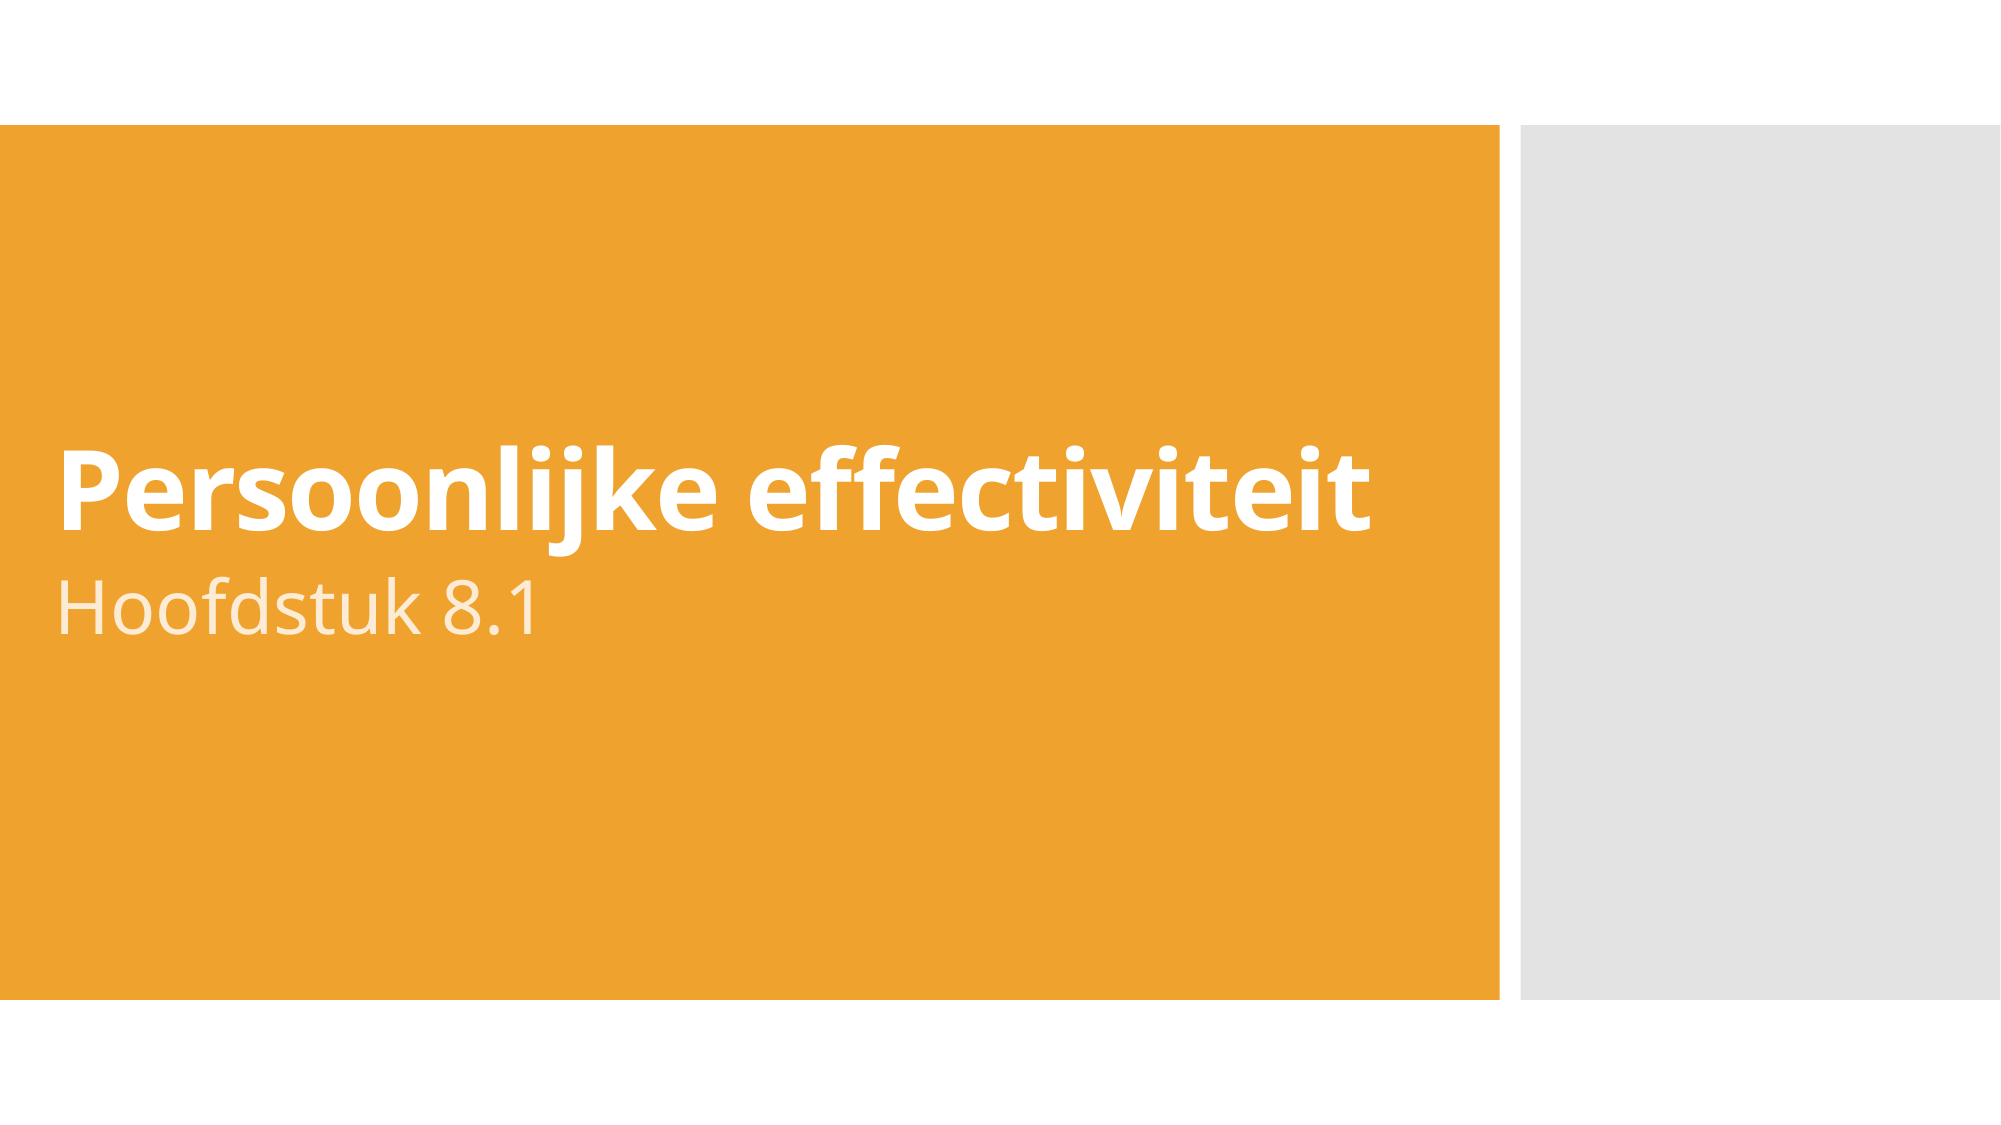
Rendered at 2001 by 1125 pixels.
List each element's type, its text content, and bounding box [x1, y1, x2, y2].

subtitle Hoofdstuk 8.1 [40, 561, 1240, 712]
title Persoonlijke effectiviteit [40, 347, 1521, 562]
